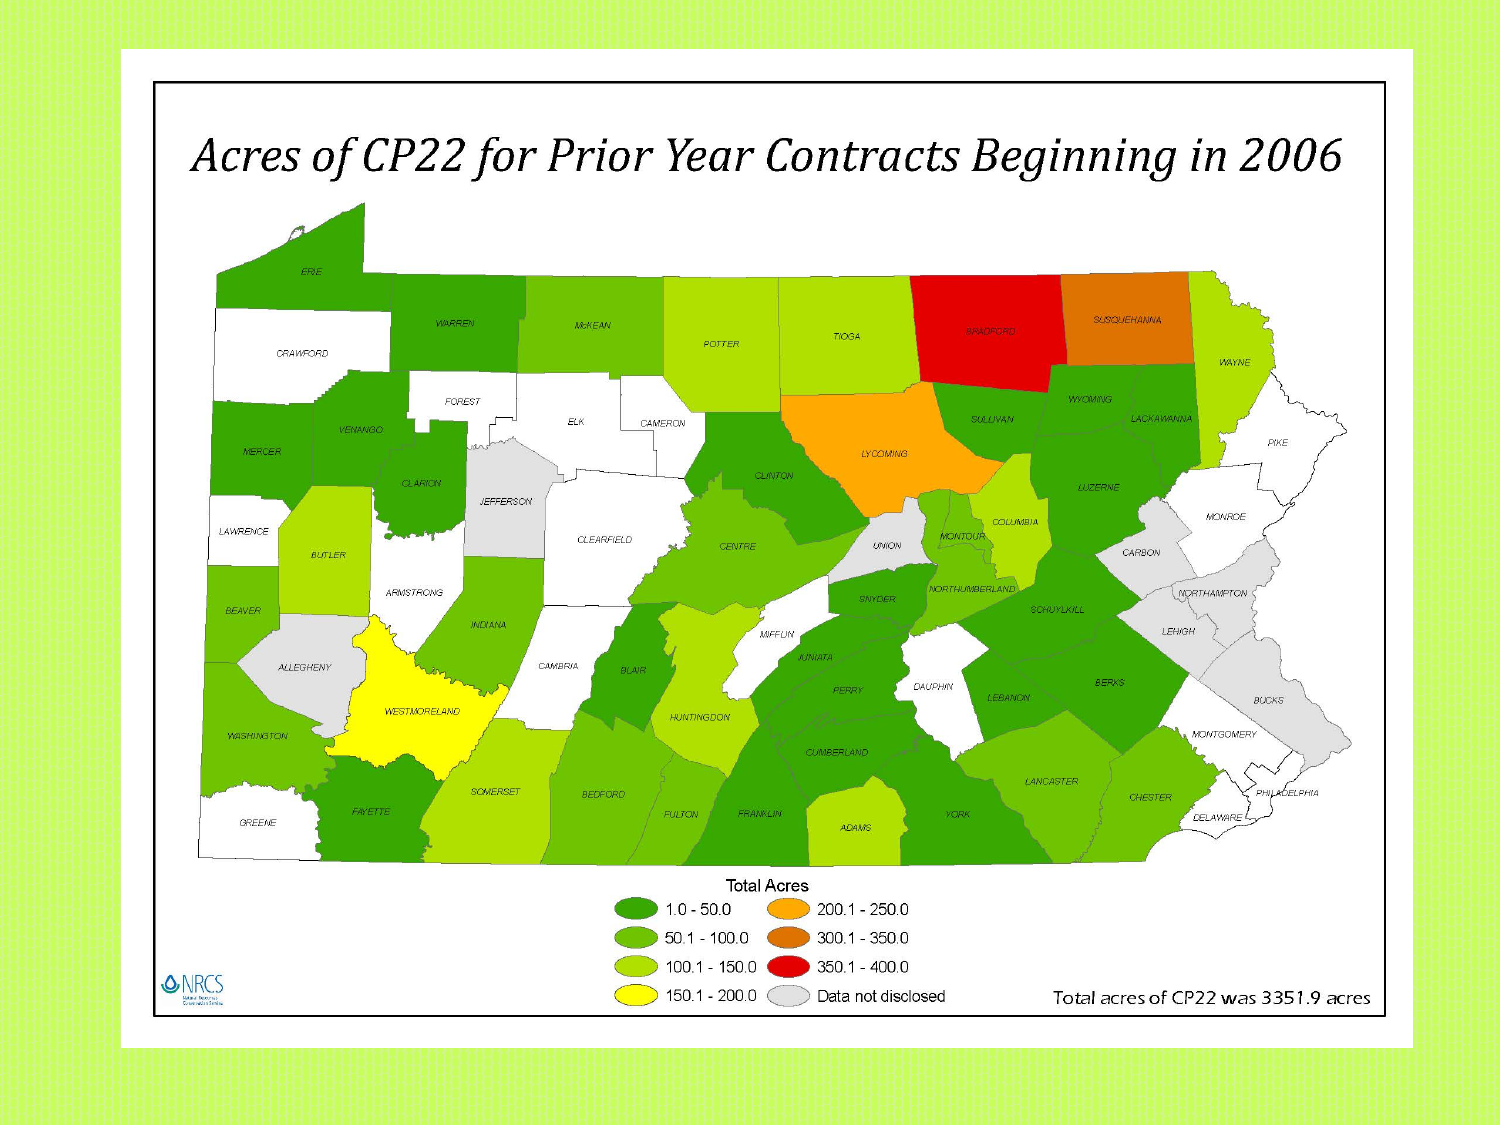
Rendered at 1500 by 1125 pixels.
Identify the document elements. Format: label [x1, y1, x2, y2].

picture [120, 49, 1413, 1048]
